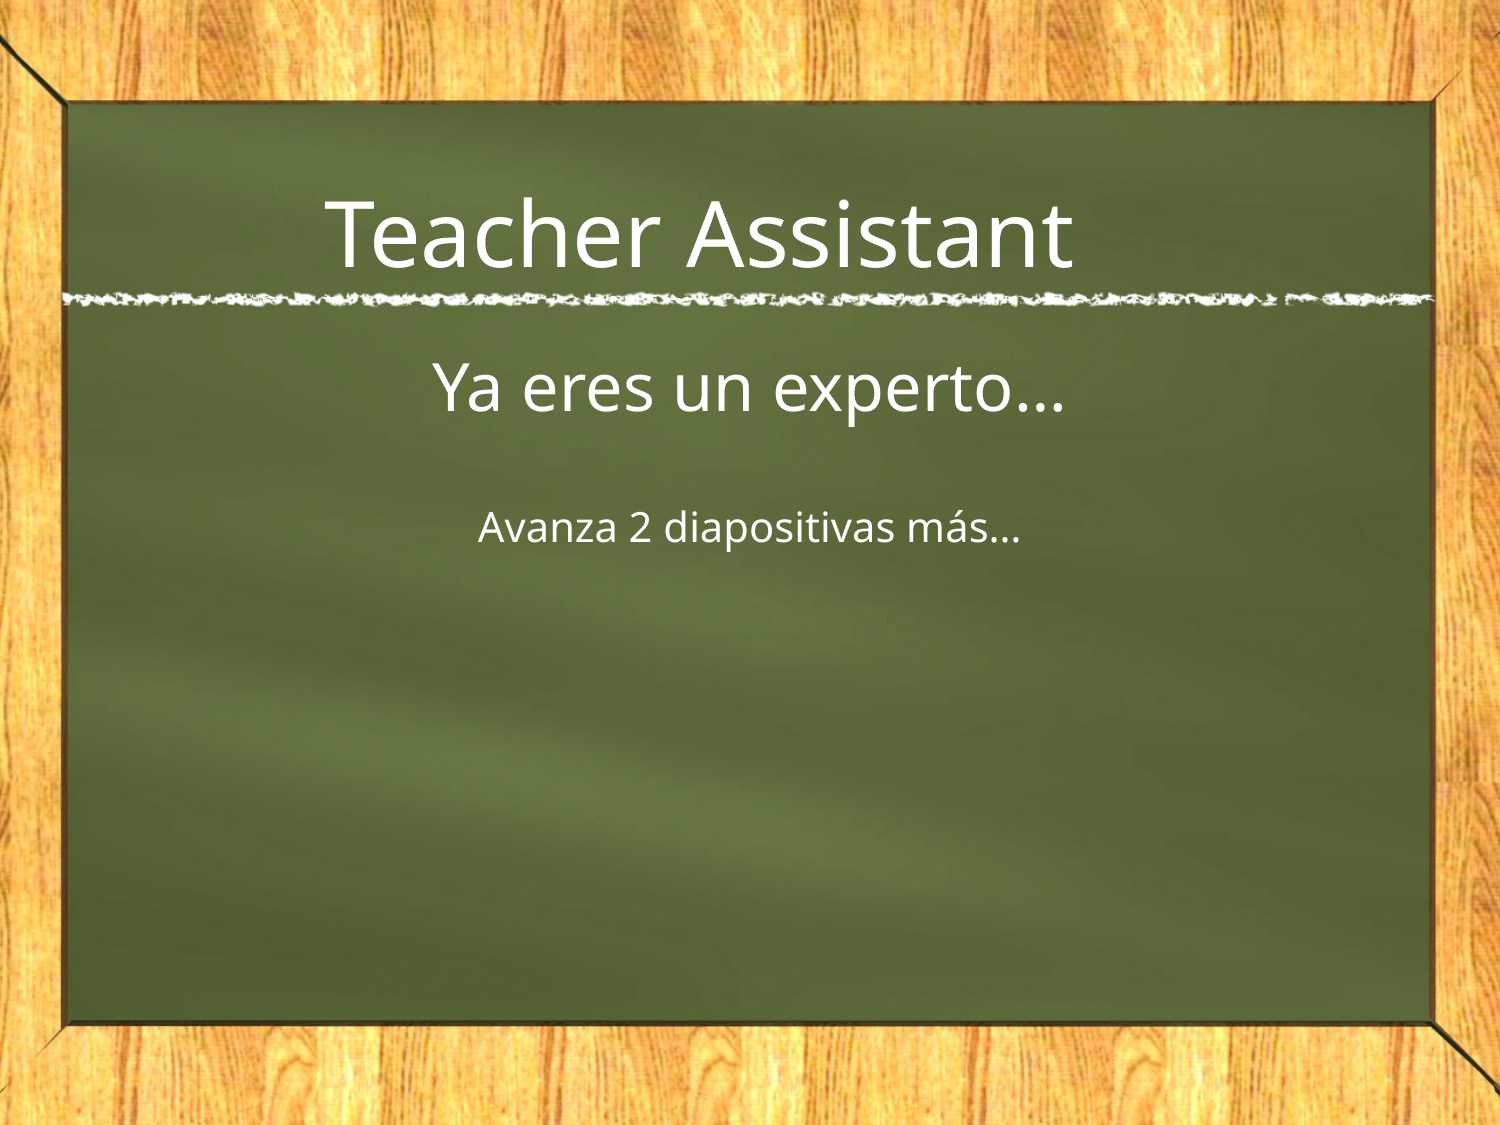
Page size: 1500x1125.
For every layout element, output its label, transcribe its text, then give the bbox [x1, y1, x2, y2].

text_box Avanza 2 diapositivas más… [431, 493, 1069, 559]
picture [0, 0, 1500, 1125]
list Ya eres un experto… [112, 337, 1388, 457]
title Teacher Assistant [112, 137, 1288, 326]
